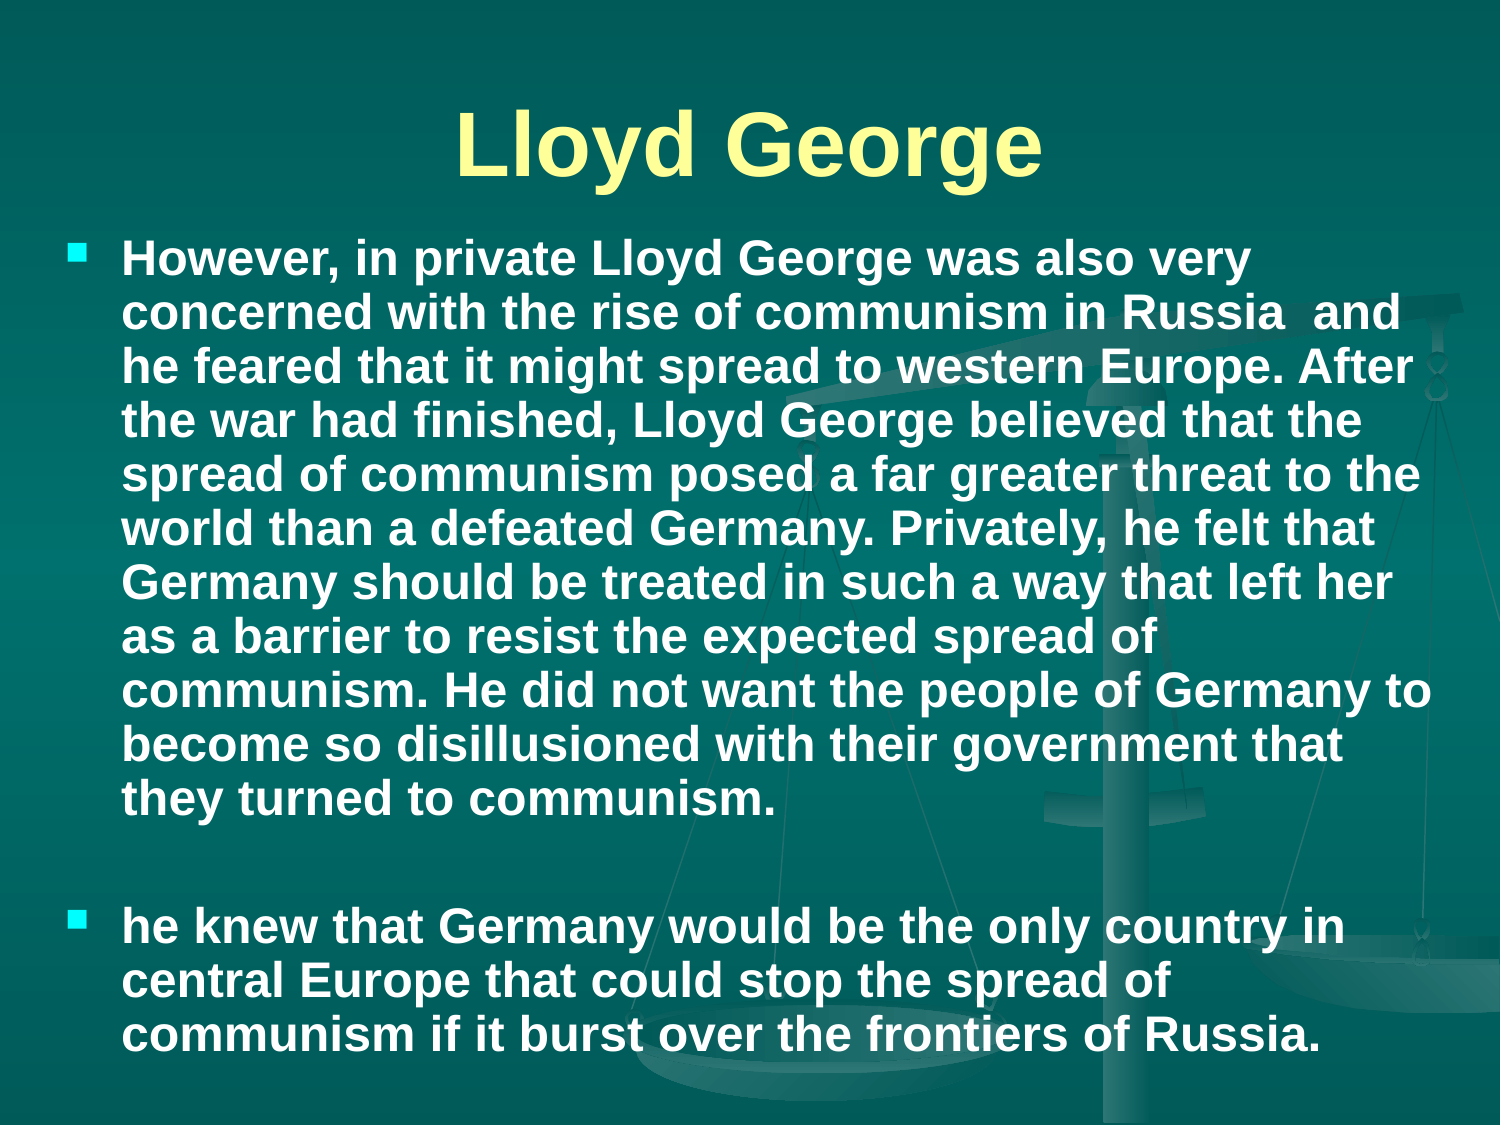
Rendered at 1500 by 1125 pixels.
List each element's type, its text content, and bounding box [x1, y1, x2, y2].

title Lloyd George [74, 45, 1426, 224]
list However, in private Lloyd George was also very concerned with the rise of communism in Russia and he feared that it might spread to western Europe. After the war had finished, Lloyd George believed that the spread of communism posed a far greater threat to the world than a defeated Germany. Privately, he felt that Germany should be treated in such a way that left her as a barrier to resist the expected spread of communism. He did not want the people of Germany to become so disillusioned with their government that they turned to communism. he knew that Germany would be the only country in central Europe that could stop the spread of communism if it burst over the frontiers of Russia. [49, 224, 1463, 1026]
